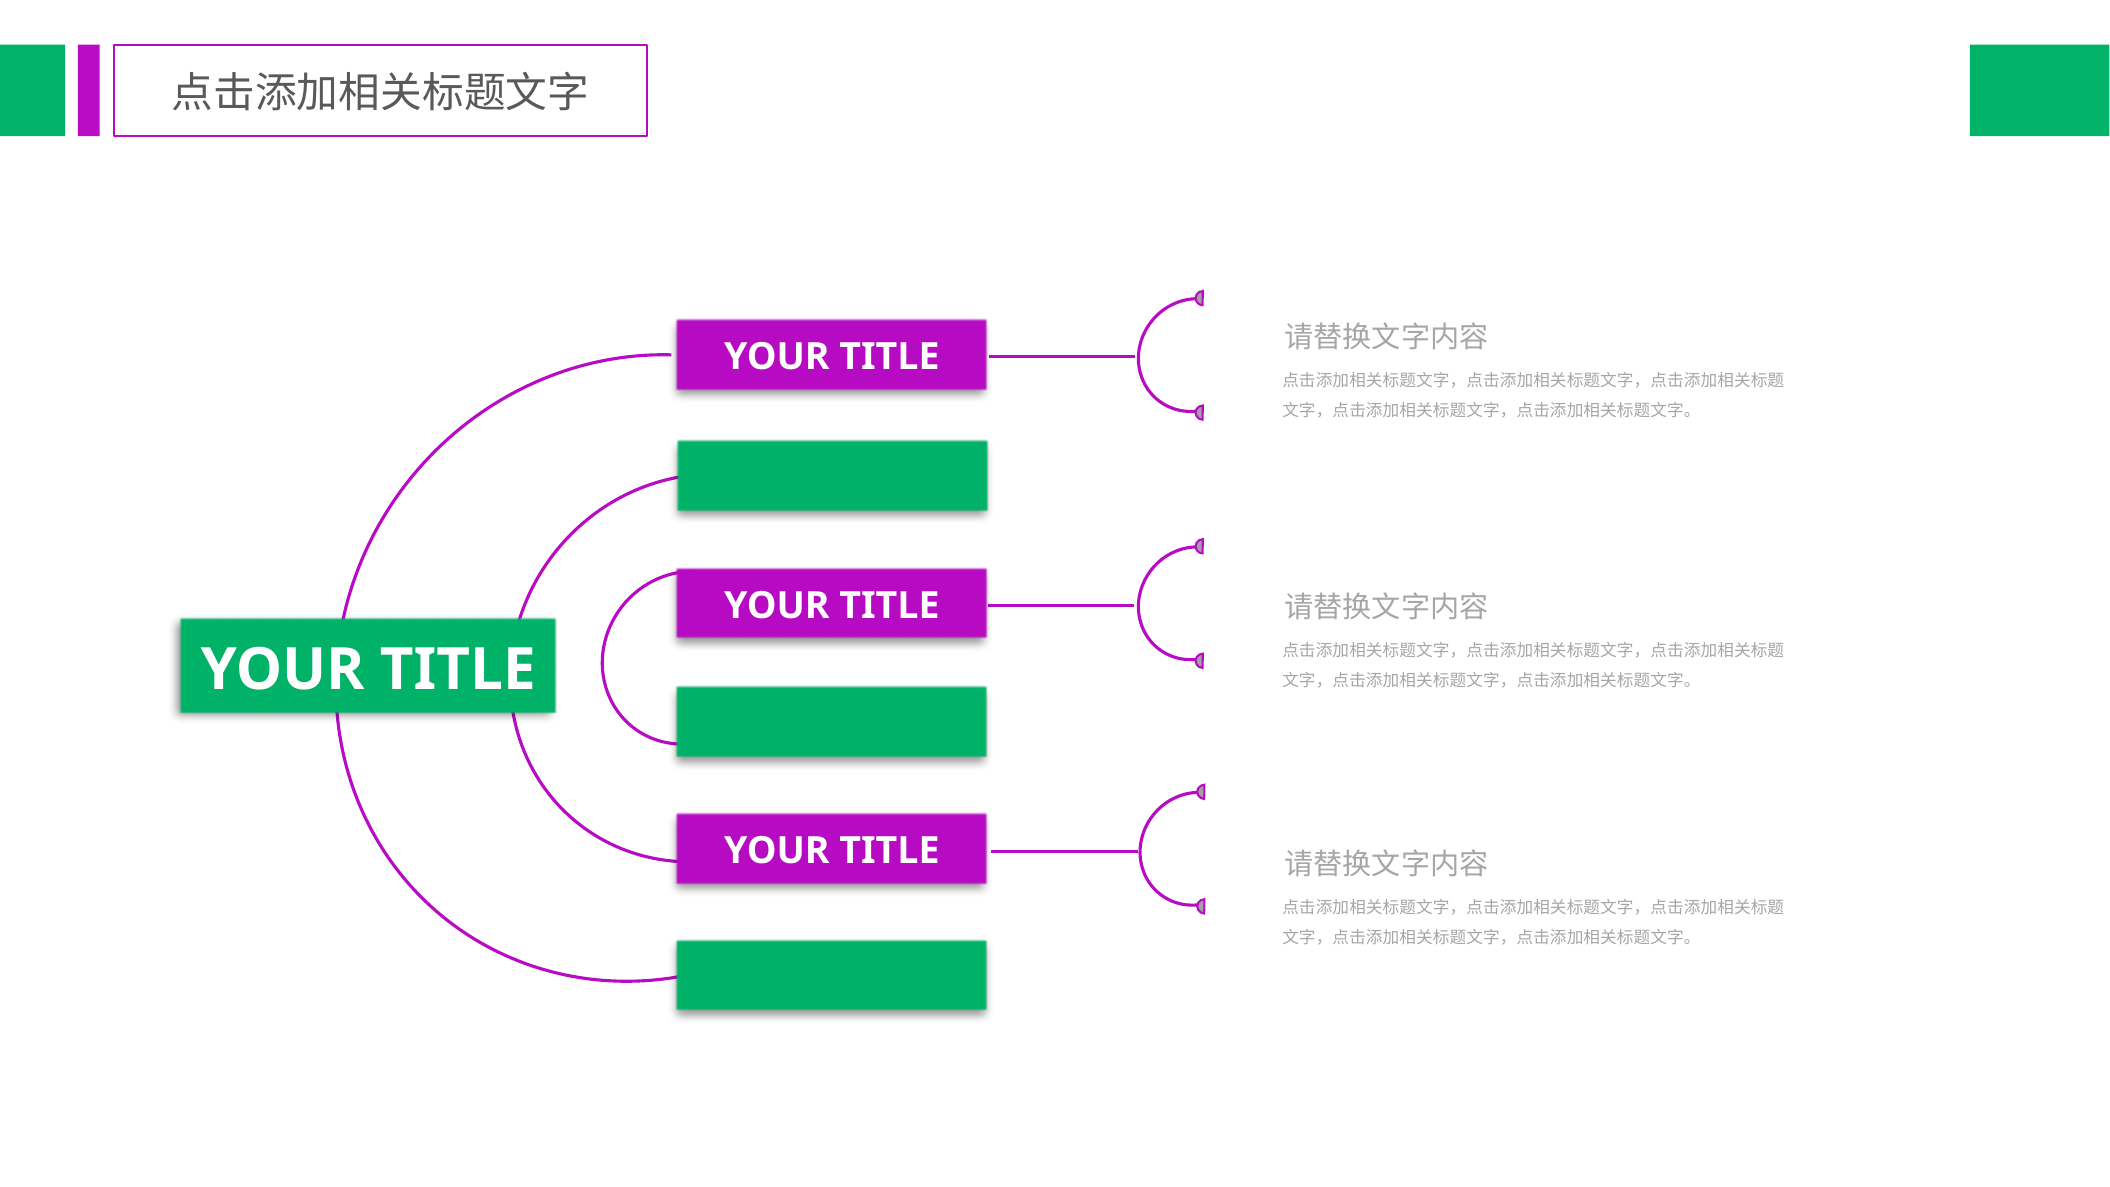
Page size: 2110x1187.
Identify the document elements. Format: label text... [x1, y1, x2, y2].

text_box 点击添加相关标题文字，点击添加相关标题文字，点击添加相关标题文字，点击添加相关标题文字，点击添加相关标题文字。 [1268, 352, 1811, 427]
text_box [991, 784, 1250, 914]
text_box [337, 722, 675, 982]
text_box [514, 478, 675, 862]
text_box 请替换文字内容 [1268, 303, 1667, 362]
text_box 点击添加相关标题文字 [135, 44, 625, 137]
text_box 点击添加相关标题文字，点击添加相关标题文字，点击添加相关标题文字，点击添加相关标题文字，点击添加相关标题文字。 [1268, 622, 1811, 697]
text_box [343, 354, 670, 616]
text_box 点击添加相关标题文字，点击添加相关标题文字，点击添加相关标题文字，点击添加相关标题文字，点击添加相关标题文字。 [1268, 880, 1811, 955]
text_box YOUR TITLE [181, 619, 555, 713]
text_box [988, 290, 1249, 420]
text_box [601, 573, 675, 744]
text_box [989, 539, 1249, 668]
text_box 请替换文字内容 [1268, 830, 1667, 889]
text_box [675, 318, 989, 1011]
text_box 请替换文字内容 [1268, 572, 1667, 631]
